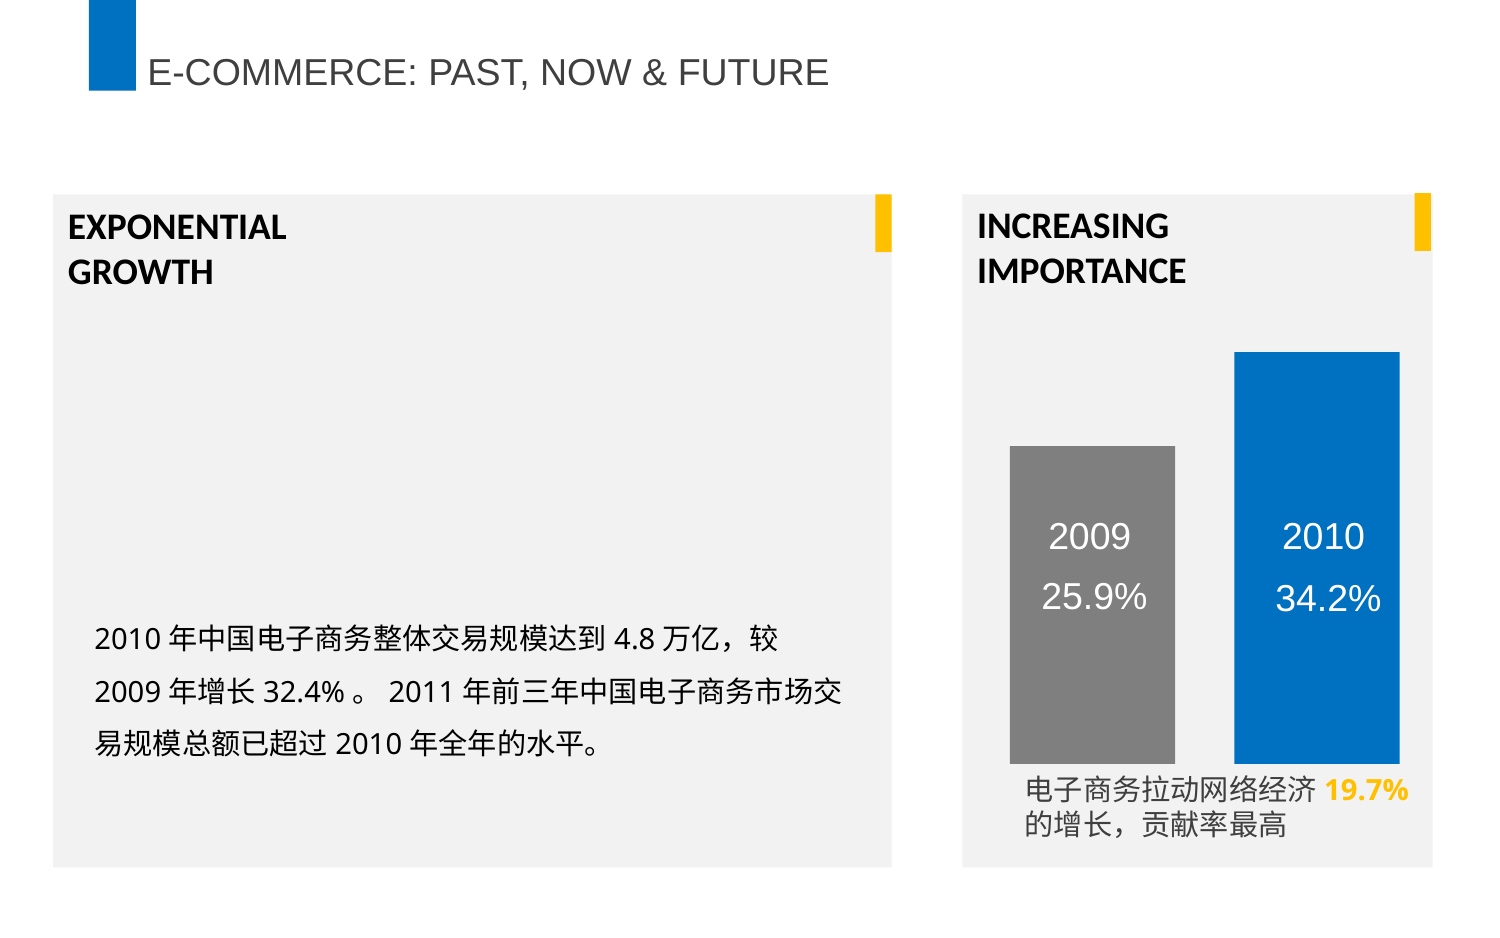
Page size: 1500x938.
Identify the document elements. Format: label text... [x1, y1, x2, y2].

text_box EXPONENTIAL GROWTH [53, 194, 804, 299]
text_box 电子商务拉动网络经济19.7%的增长，贡献率最高 [1009, 763, 1433, 849]
text_box 2010 [1267, 505, 1433, 565]
text_box 2010年中国电子商务整体交易规模达到4.8万亿，较2009年增长32.4%。2011年前三年中国电子商务市场交易规模总额已超过2010年全年的水平。 [79, 595, 865, 768]
text_box [1234, 352, 1400, 763]
text_box INCREASING IMPORTANCE [962, 193, 1500, 299]
text_box [1414, 193, 1431, 251]
text_box [875, 194, 892, 253]
text_box [53, 194, 892, 868]
text_box [88, 0, 136, 91]
text_box 25.9% [1026, 565, 1163, 625]
text_box 34.2% [1260, 566, 1397, 627]
text_box [962, 299, 1433, 868]
text_box E-COMMERCE: PAST, NOW & FUTURE [132, 40, 889, 101]
text_box 2009 [1033, 505, 1199, 565]
text_box [1009, 446, 1176, 763]
